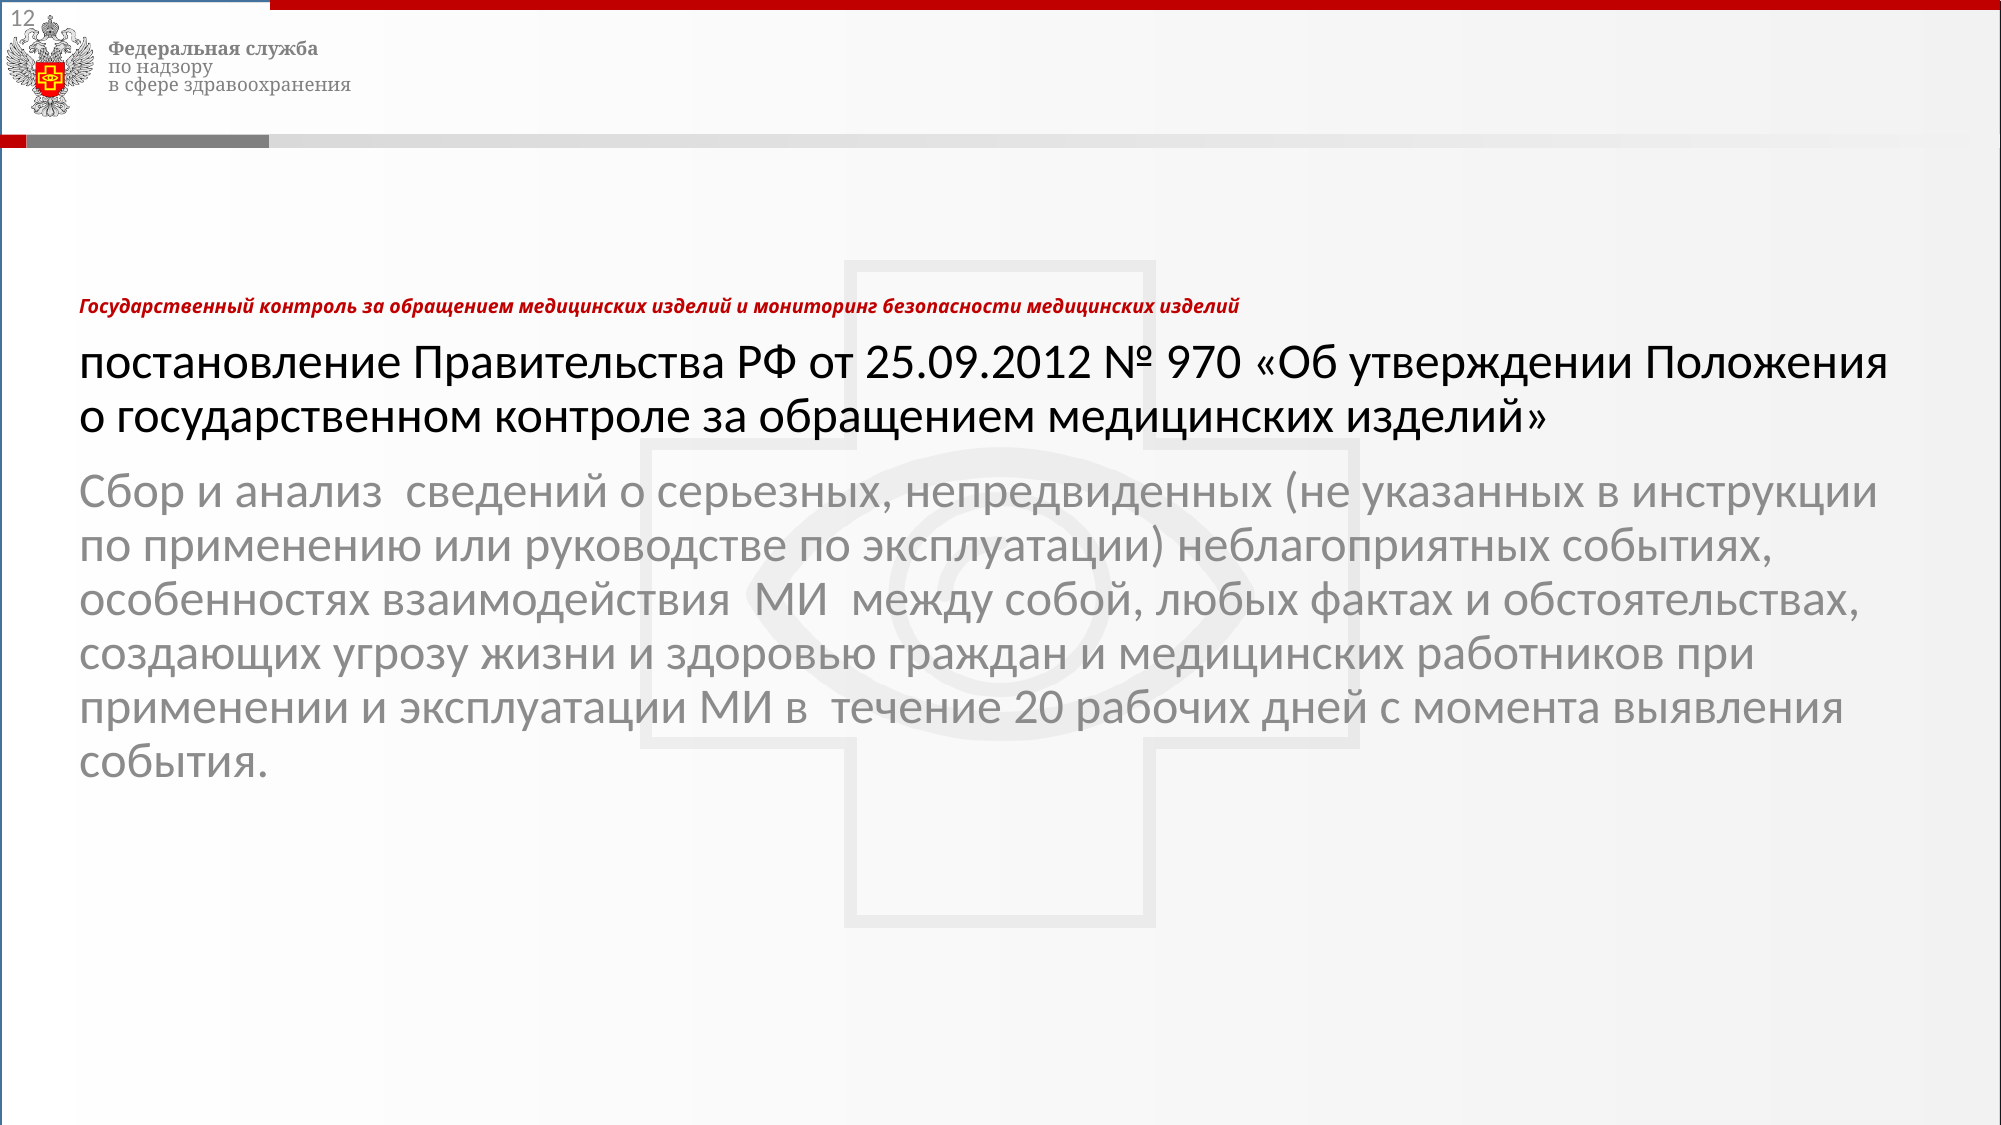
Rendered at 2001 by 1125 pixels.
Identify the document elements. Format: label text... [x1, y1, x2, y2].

slide_number 12 [0, 0, 65, 47]
title Государственный контроль за обращением медицинских изделий и мониторинг безопасности медицинских изделий [64, 116, 1975, 349]
list постановление Правительства РФ от 25.09.2012 № 970 «Об утверждении Положения о государственном контроле за обращением медицинских изделий» Сбор и анализ сведений о серьезных, непредвиденных (не указанных в инструкции по применению или руководстве по эксплуатации) неблагоприятных событиях, особенностях взаимодействия МИ между собой, любых фактах и обстоятельствах, создающих угрозу жизни и здоровью граждан и медицинских работников при применении и эксплуатации МИ в течение 20 рабочих дней с момента выявления события. [64, 328, 1920, 1066]
picture [0, 15, 101, 117]
